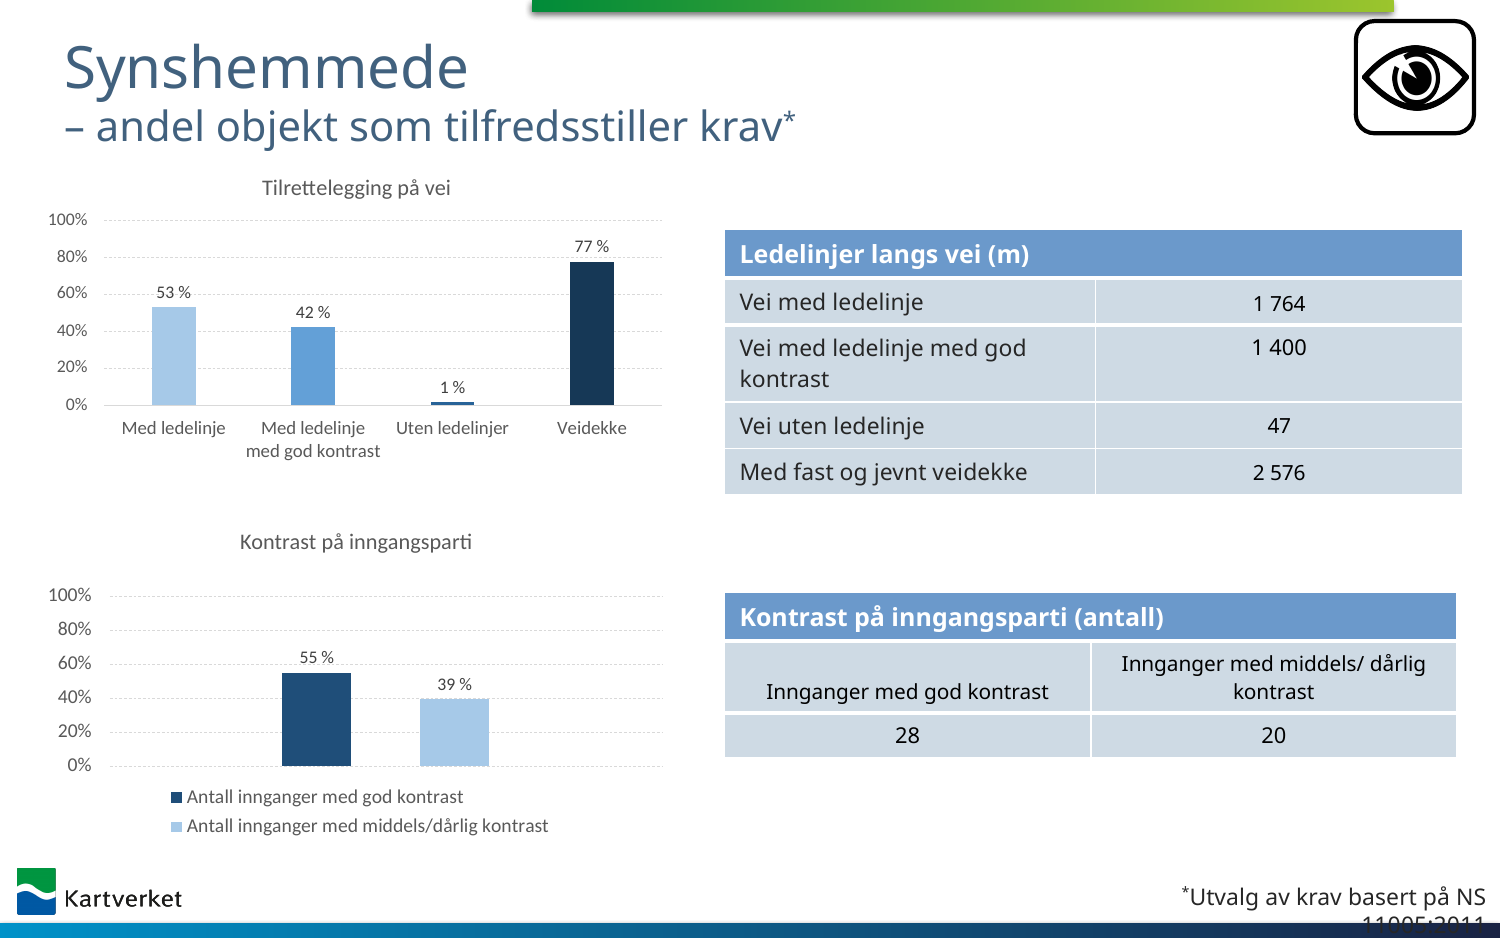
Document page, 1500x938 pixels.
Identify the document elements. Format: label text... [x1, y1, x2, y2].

table_cell 2 576 [1096, 449, 1462, 494]
picture [41, 520, 673, 846]
table_cell 1 400 [1096, 327, 1462, 401]
table_cell 1 764 [1096, 280, 1462, 323]
text_box *Utvalg av krav basert på NS 11005:2011 [1068, 873, 1500, 938]
picture [41, 166, 673, 492]
table_header Ledelinjer langs vei (m) [725, 230, 1462, 276]
table_cell Vei med ledelinje [725, 280, 1095, 323]
table_cell Vei med ledelinje med god kontrast [725, 327, 1095, 401]
table_cell 28 [725, 715, 1090, 757]
table_cell Vei uten ledelinje [725, 403, 1095, 448]
table_cell 20 [1092, 715, 1456, 757]
table_cell Innganger med middels/ dårlig kontrast [1092, 643, 1456, 711]
table_cell Med fast og jevnt veidekke [725, 449, 1095, 494]
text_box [1355, 20, 1475, 134]
table_cell 47 [1096, 403, 1462, 448]
table_header Kontrast på inngangsparti (antall) [725, 593, 1456, 639]
table_cell Innganger med god kontrast [725, 643, 1090, 711]
text_box Synshemmede – andel objekt som tilfredsstiller krav* [49, 24, 1431, 158]
